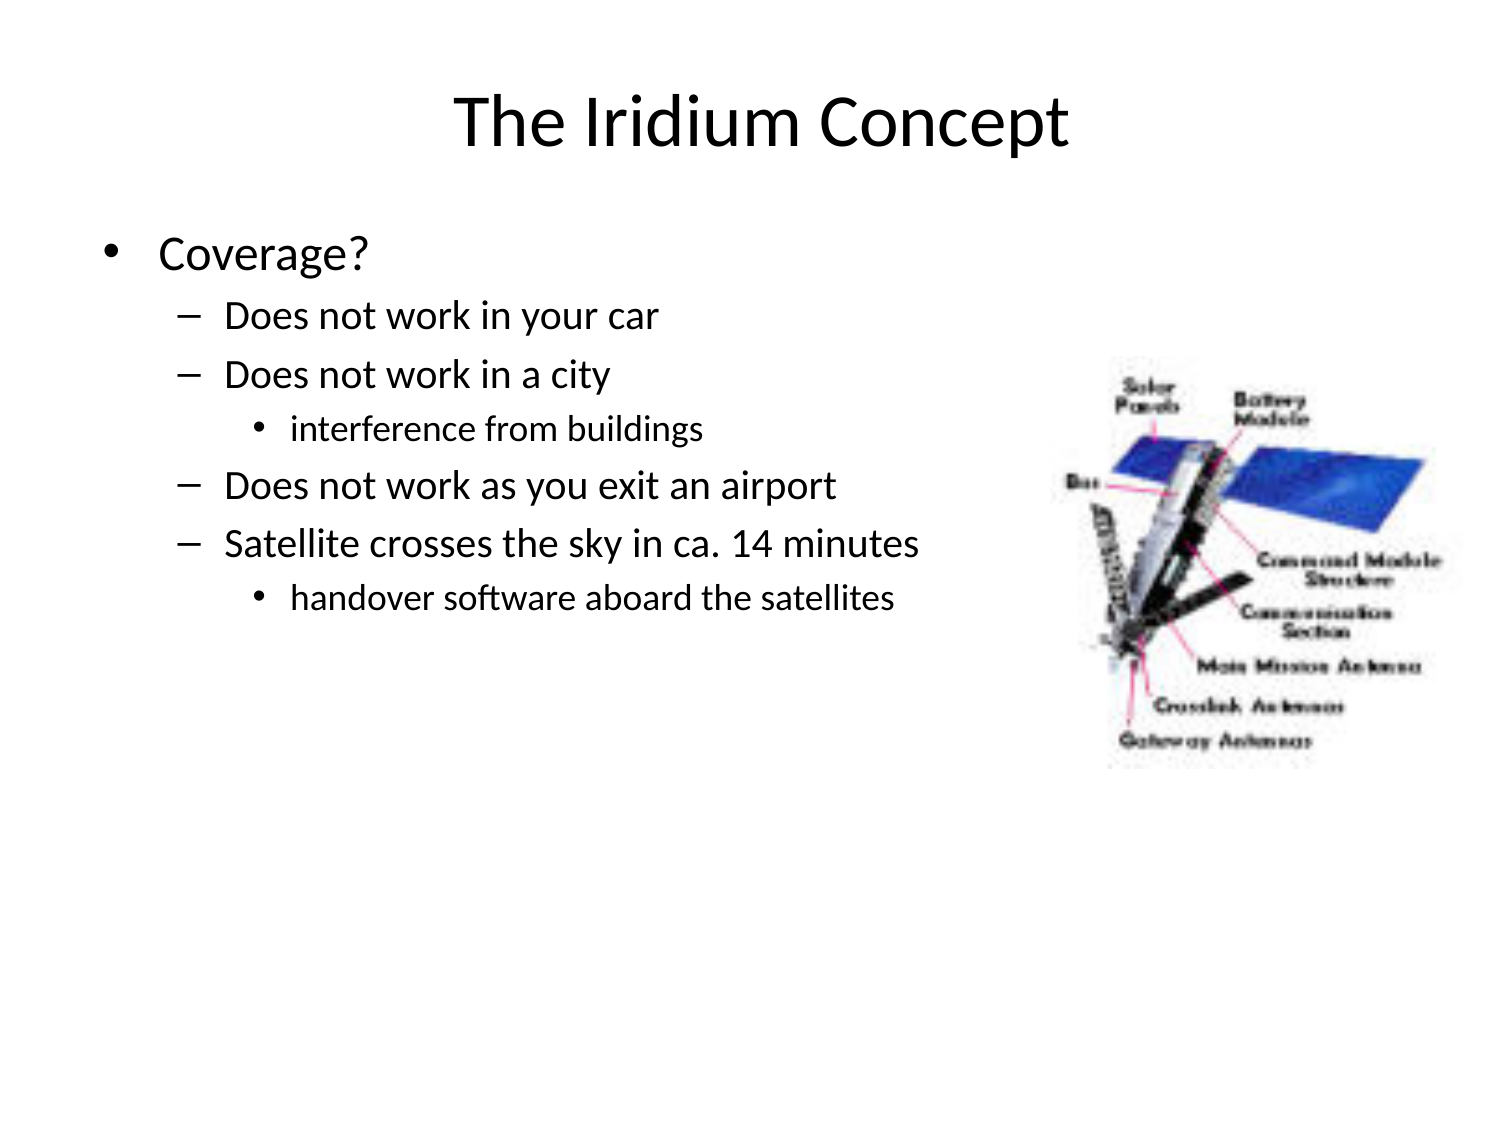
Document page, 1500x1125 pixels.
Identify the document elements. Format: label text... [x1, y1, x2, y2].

picture [1049, 356, 1463, 769]
list Coverage? Does not work in your car Does not work in a city interference from buildings Does not work as you exit an airport Satellite crosses the sky in ca. 14 minutes handover software aboard the satellites [87, 212, 1363, 975]
title The Iridium Concept [99, 45, 1425, 188]
